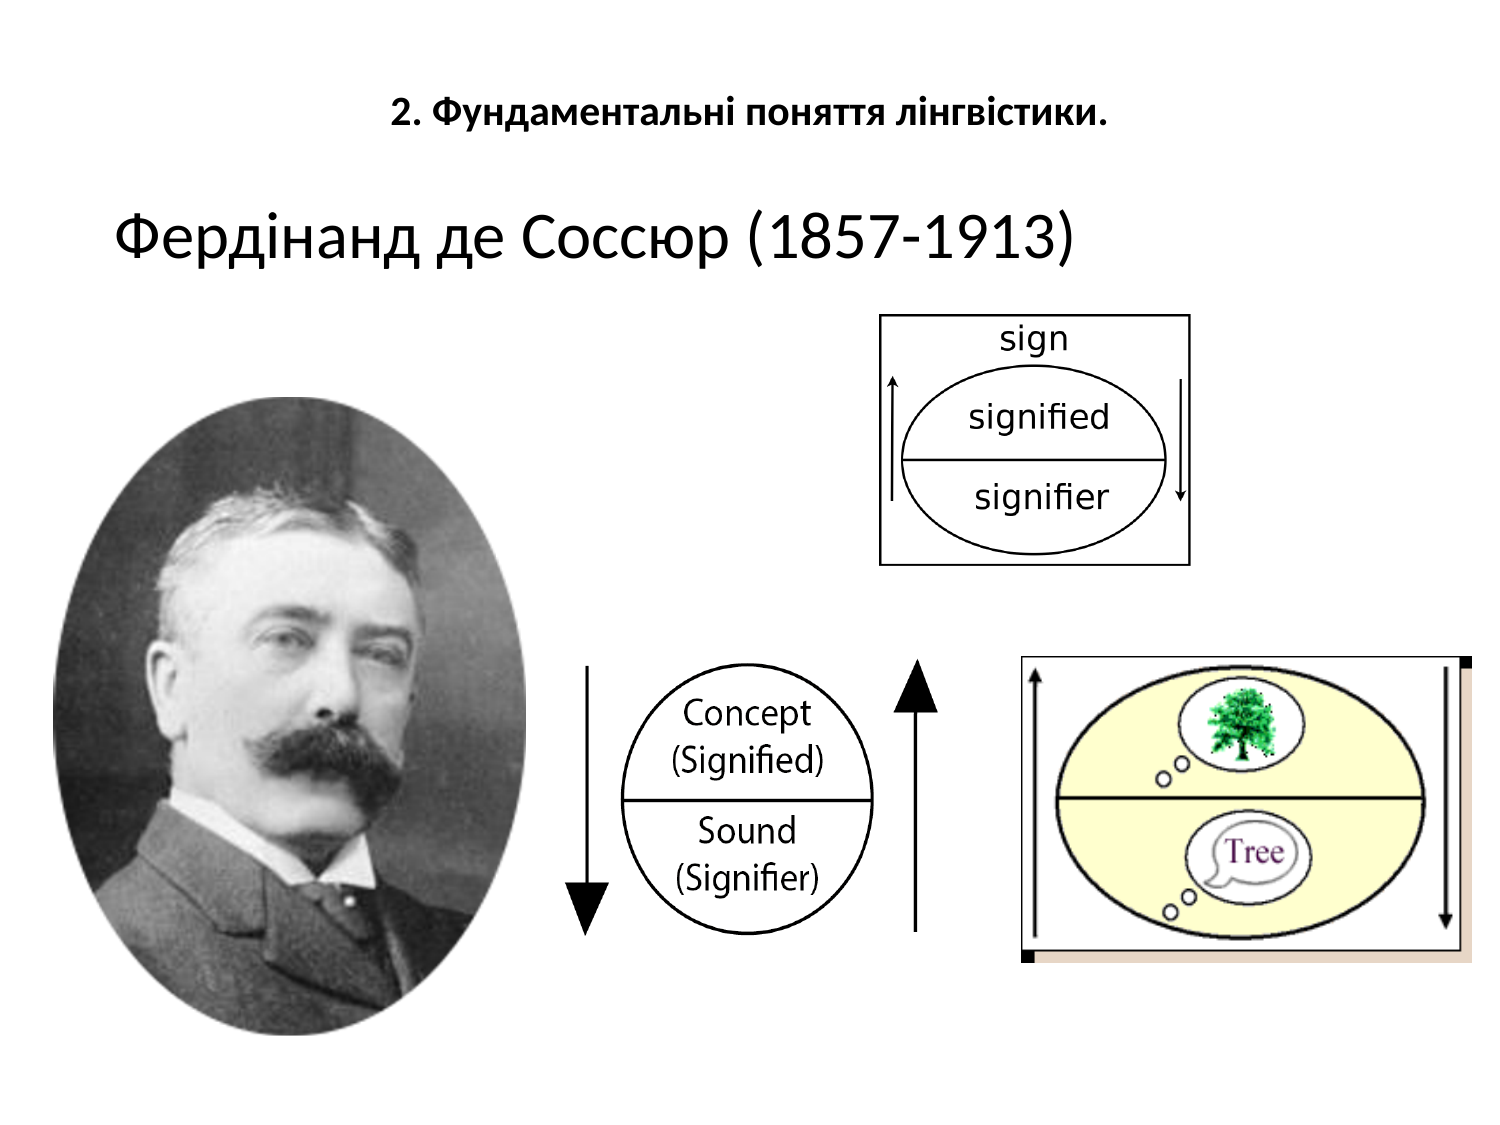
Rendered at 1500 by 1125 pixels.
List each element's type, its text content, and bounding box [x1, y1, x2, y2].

picture [52, 396, 526, 1038]
text_box Фердінанд де Соссюр (1857-1913) [100, 184, 1451, 993]
text_box 2. Фундаментальні поняття лінгвістики. [75, 45, 1425, 173]
picture [537, 633, 974, 981]
picture [1021, 656, 1472, 964]
picture [879, 314, 1191, 566]
